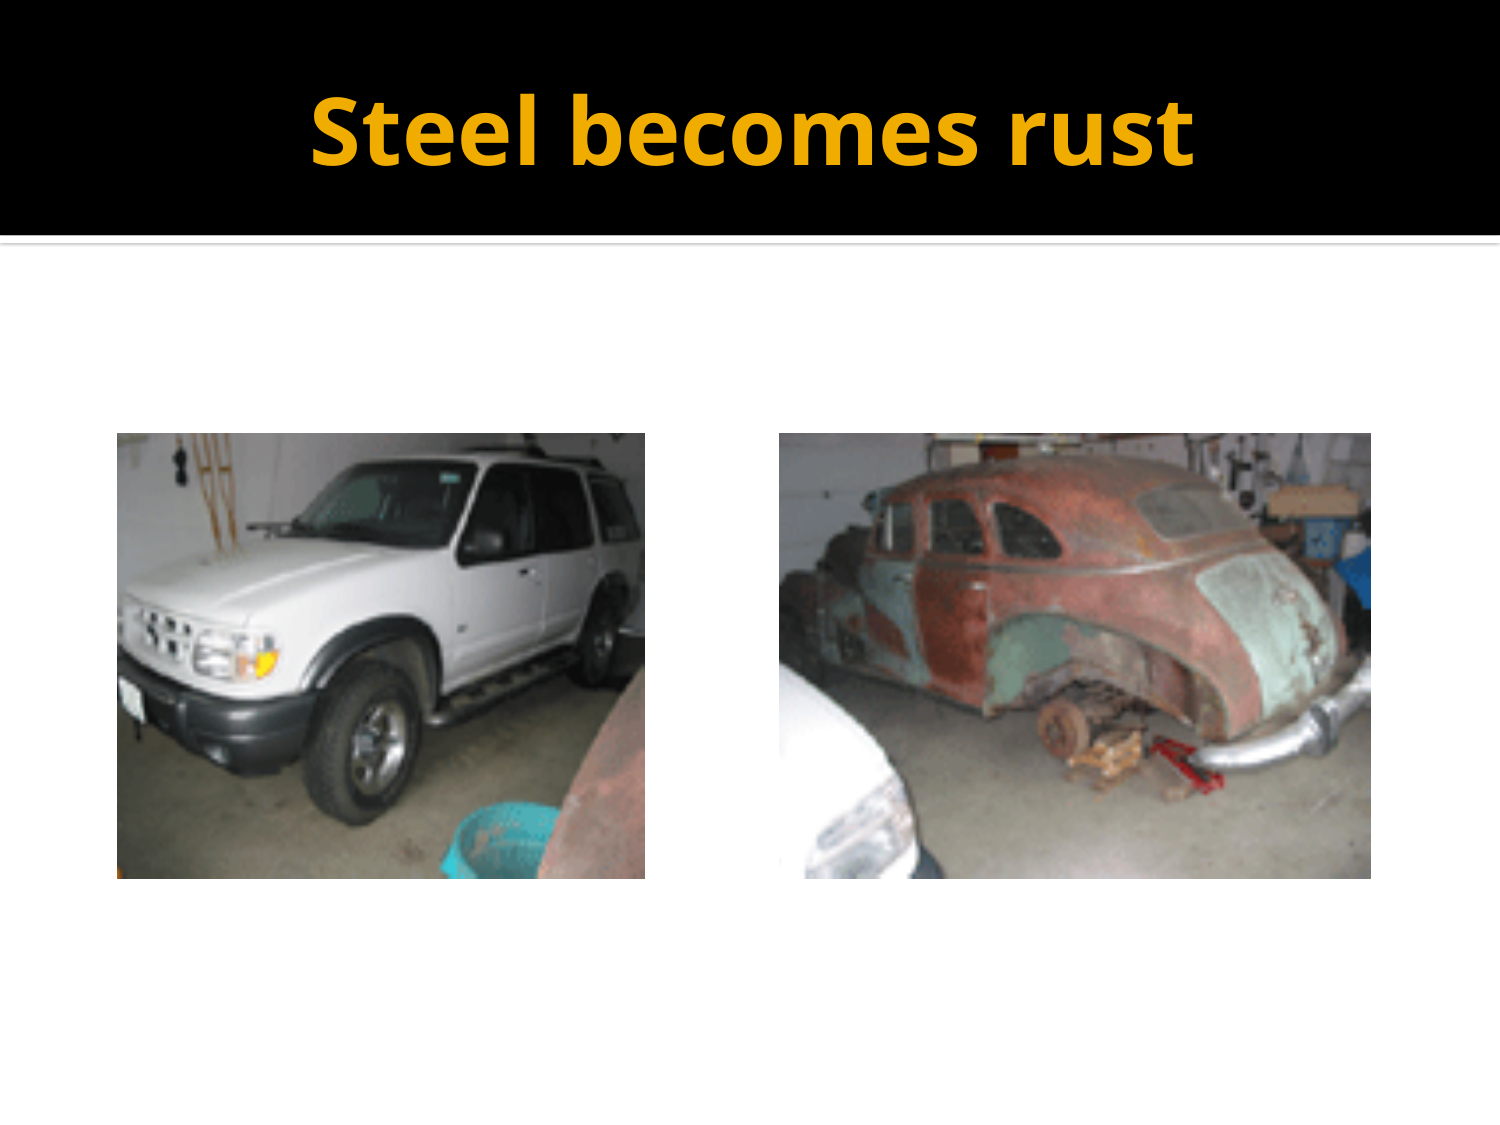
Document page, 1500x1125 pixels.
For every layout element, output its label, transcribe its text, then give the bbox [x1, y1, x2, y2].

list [779, 433, 1371, 879]
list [117, 433, 645, 879]
title Steel becomes rust [75, 24, 1425, 231]
